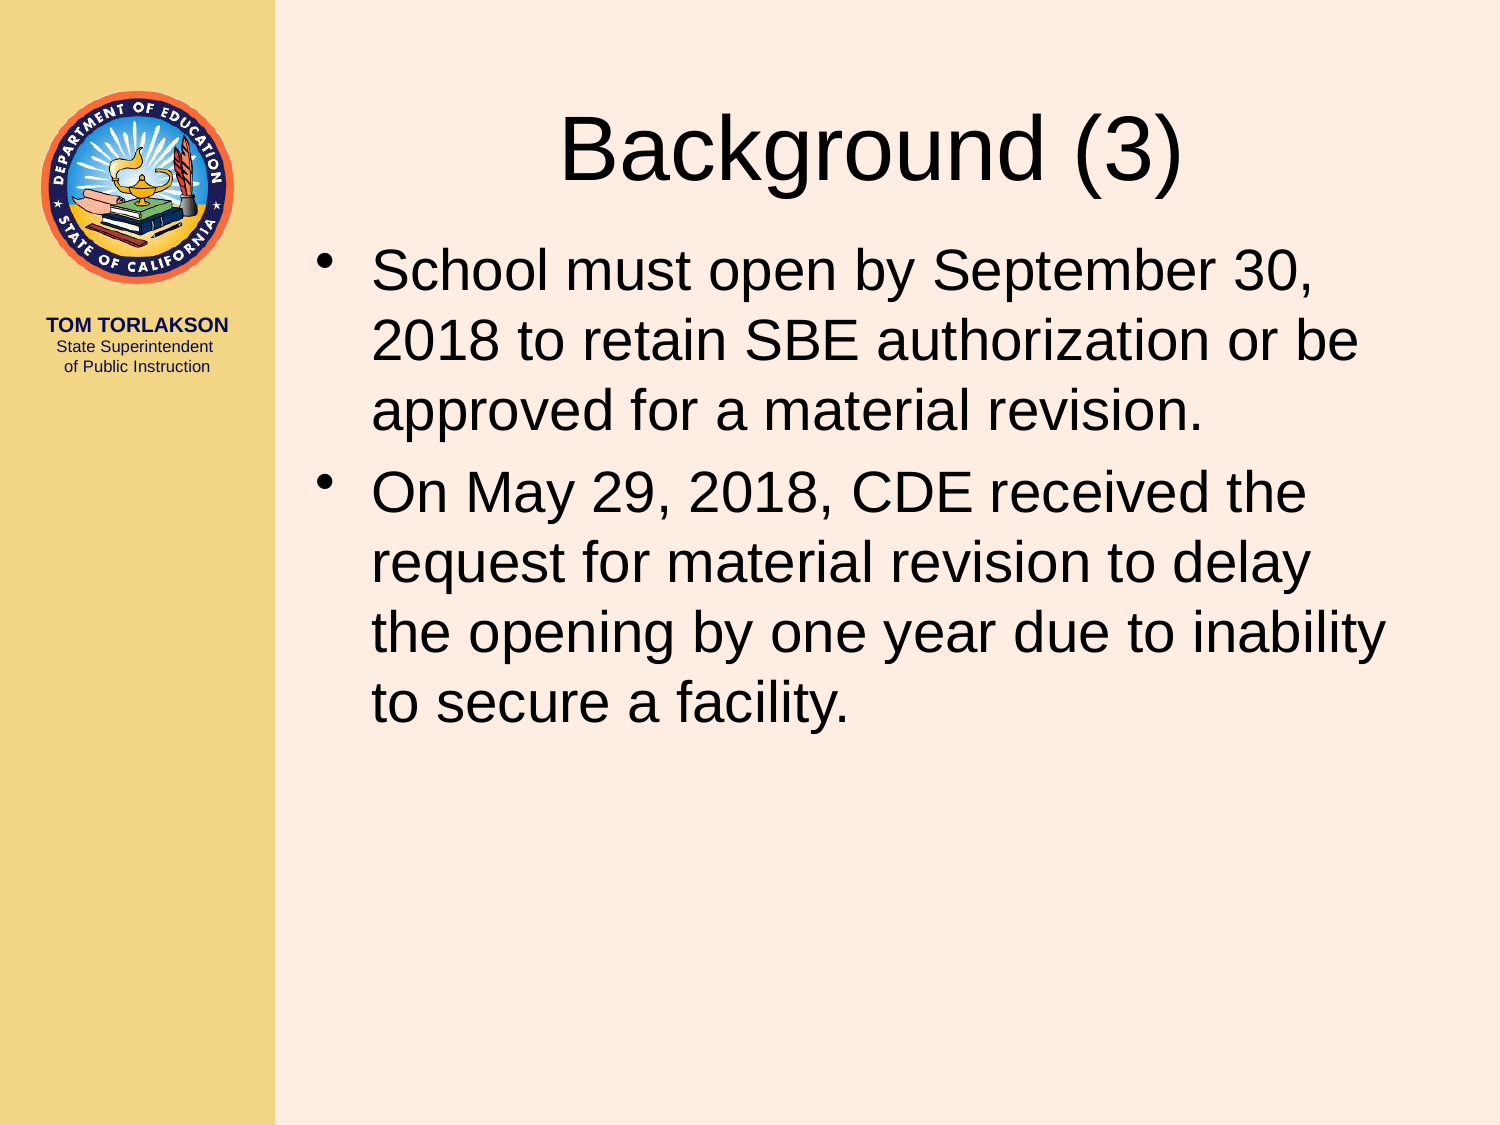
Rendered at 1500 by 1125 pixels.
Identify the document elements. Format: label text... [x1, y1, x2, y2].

picture [24, 74, 250, 300]
list School must open by September 30, 2018 to retain SBE authorization or be approved for a material revision. On May 29, 2018, CDE received the request for material revision to delay the opening by one year due to inability to secure a facility. [300, 224, 1425, 938]
title Background (3) [309, 50, 1435, 238]
